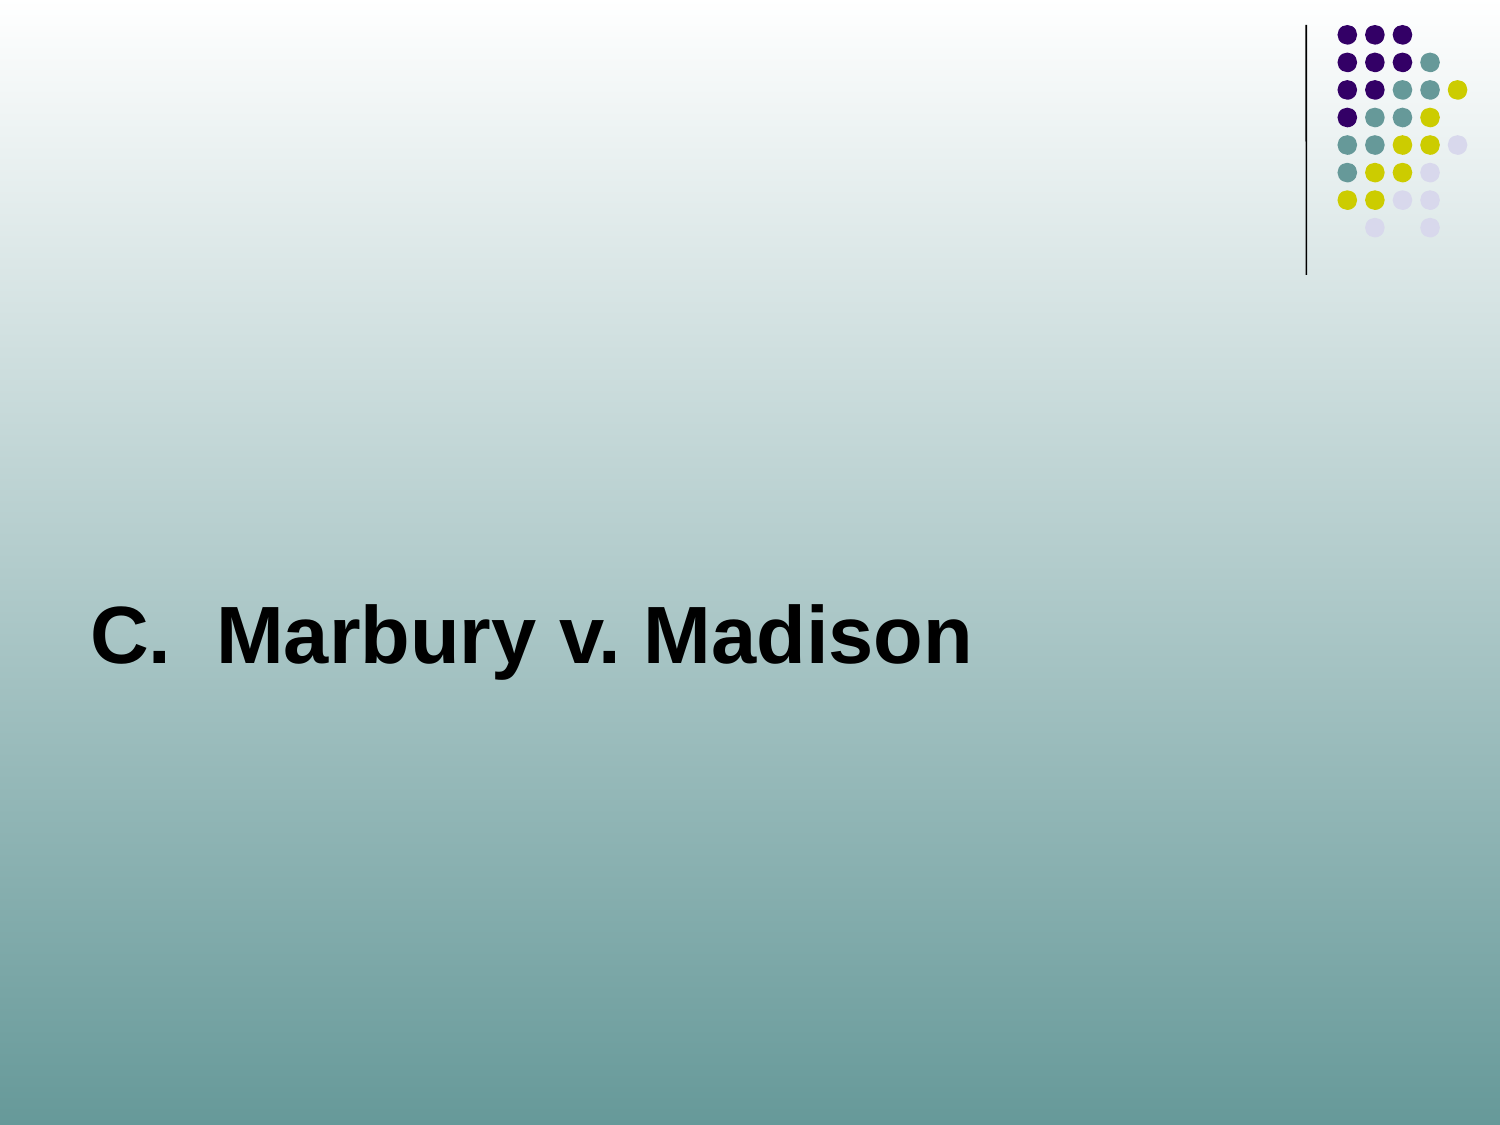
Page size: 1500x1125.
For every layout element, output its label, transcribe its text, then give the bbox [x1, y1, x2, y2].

title C. Marbury v. Madison [75, 474, 1313, 688]
